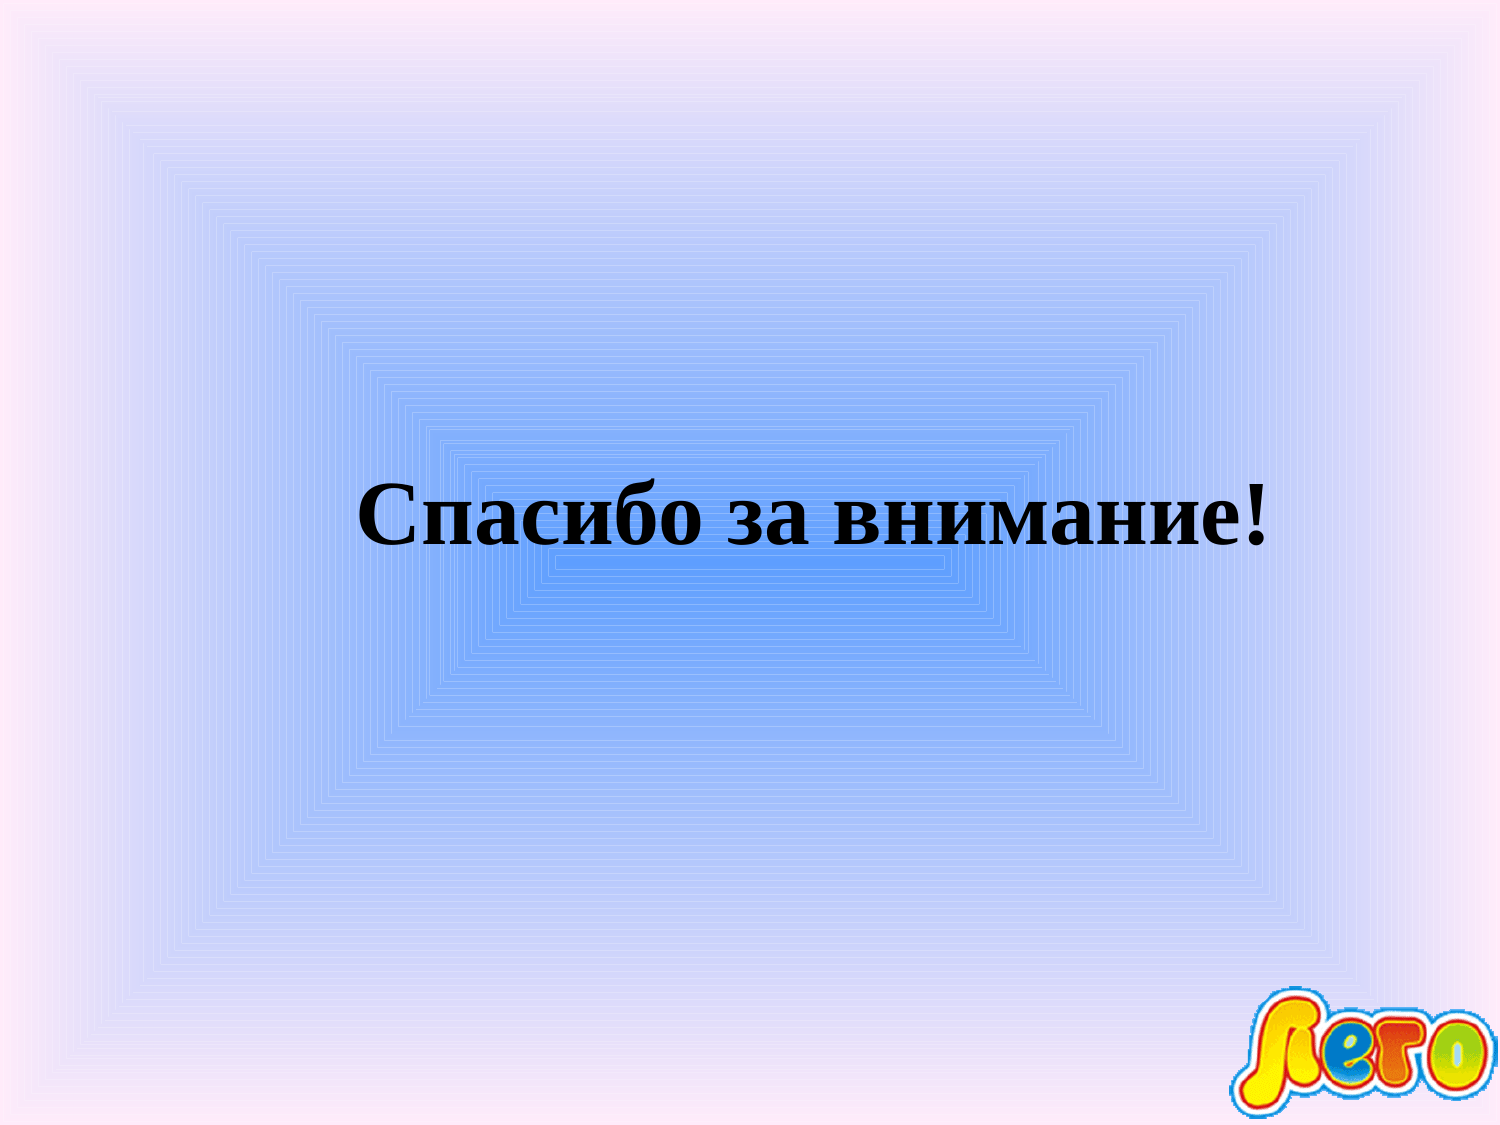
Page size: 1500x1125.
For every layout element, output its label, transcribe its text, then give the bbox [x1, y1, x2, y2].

picture [1225, 979, 1500, 1125]
text_box Спасибо за внимание! [328, 445, 1301, 570]
